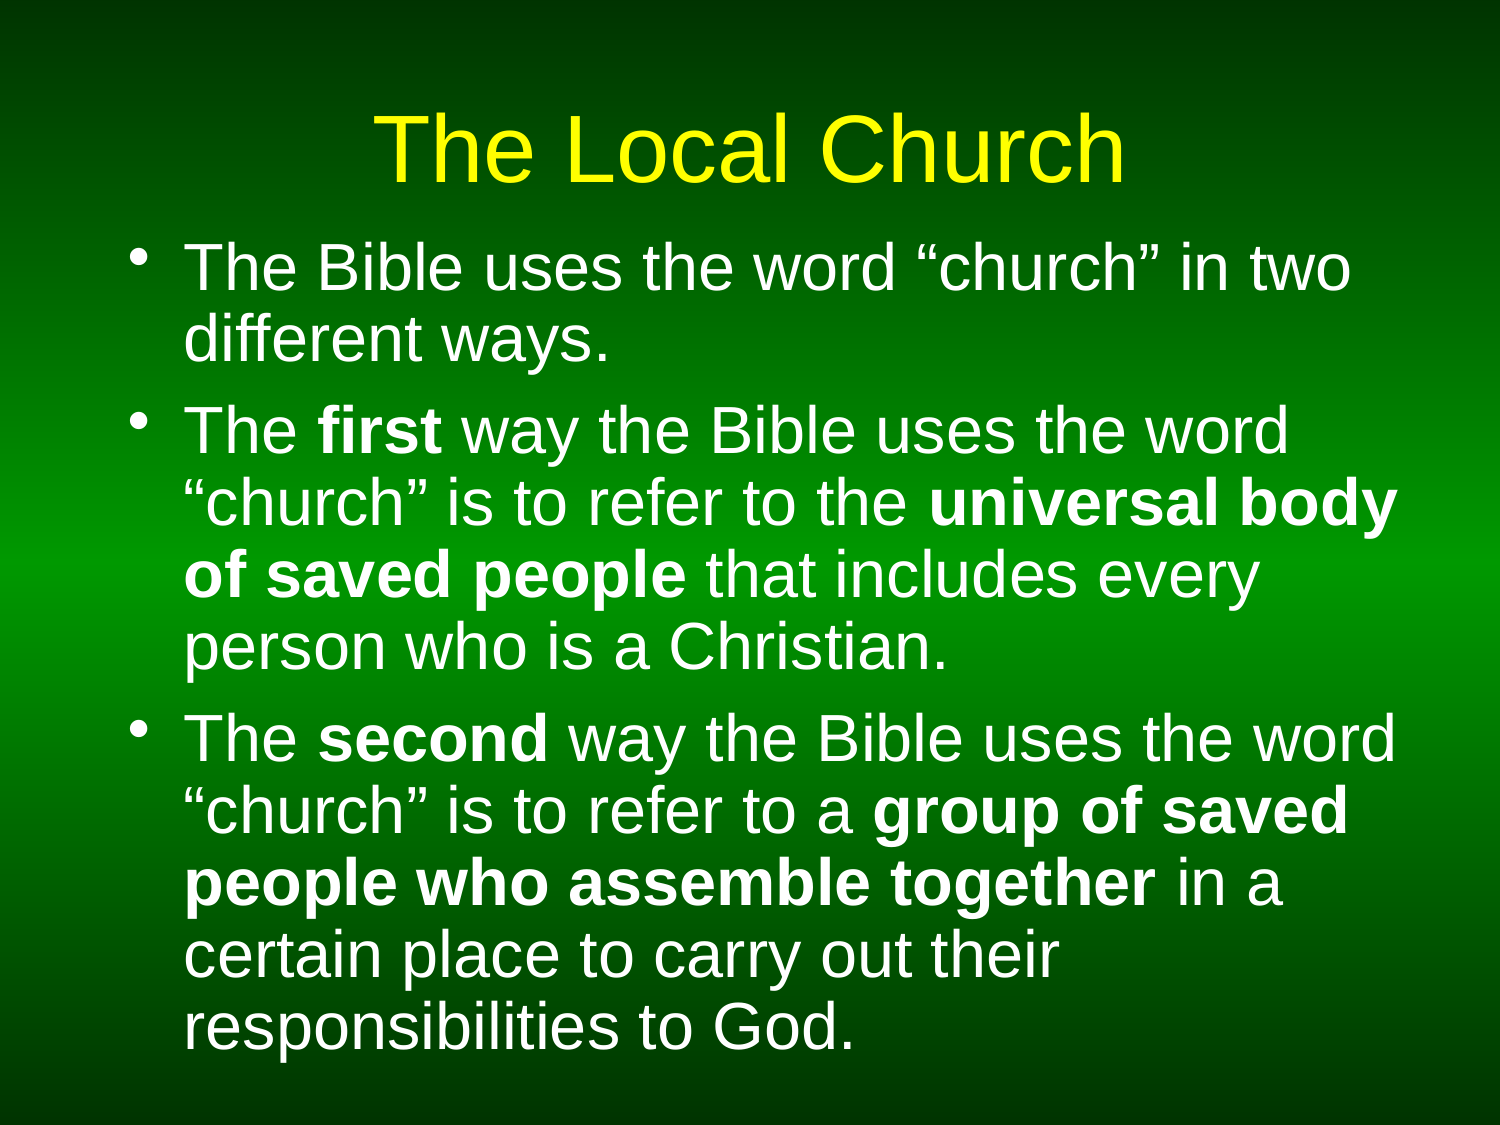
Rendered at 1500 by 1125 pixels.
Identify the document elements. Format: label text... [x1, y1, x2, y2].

list The Bible uses the word “church” in two different ways. The first way the Bible uses the word “church” is to refer to the universal body of saved people that includes every person who is a Christian. The second way the Bible uses the word “church” is to refer to a group of saved people who assemble together in a certain place to carry out their responsibilities to God. [112, 224, 1463, 1125]
title The Local Church [37, 50, 1463, 238]
